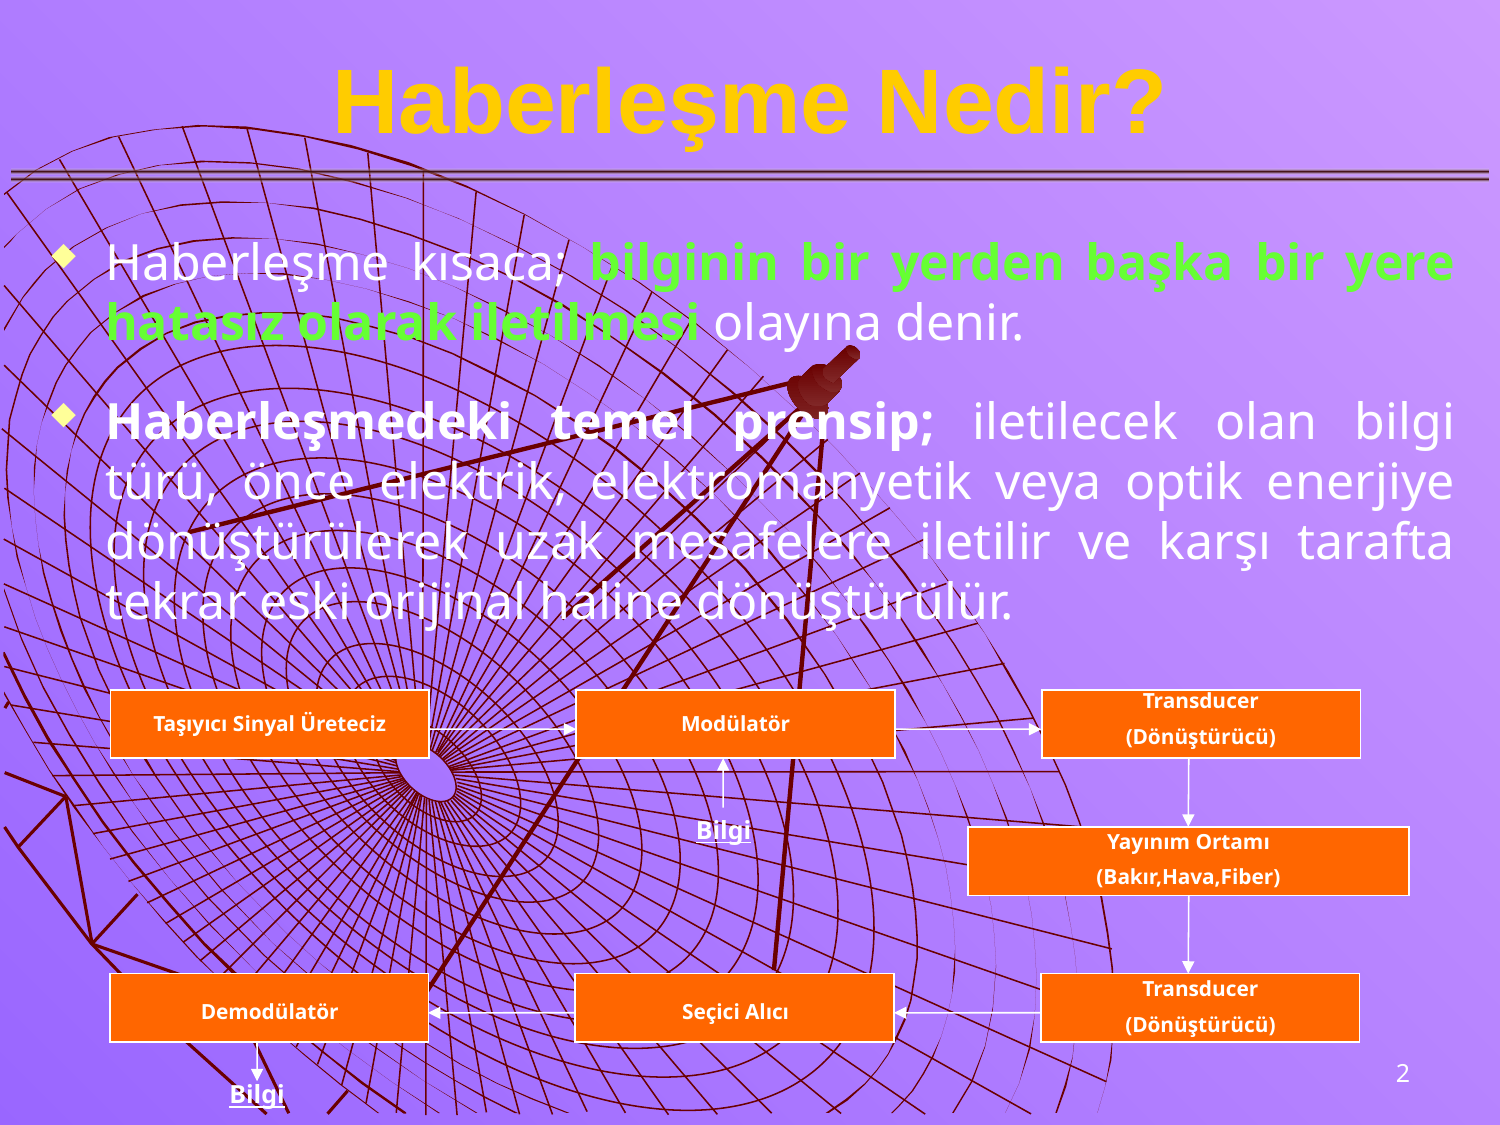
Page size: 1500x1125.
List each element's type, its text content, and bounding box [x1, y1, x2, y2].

title Haberleşme Nedir? [0, 15, 1500, 179]
list Haberleşme kısaca; bilginin bir yerden başka bir yere hatasız olarak iletilmesi olayına denir. Haberleşmedeki temel prensip; iletilecek olan bilgi türü, önce elektrik, elektromanyetik veya optik enerjiye dönüştürülerek uzak mesafelere iletilir ve karşı tarafta tekrar eski orijinal haline dönüştürülür. [33, 222, 1471, 659]
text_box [85, 680, 1434, 1117]
